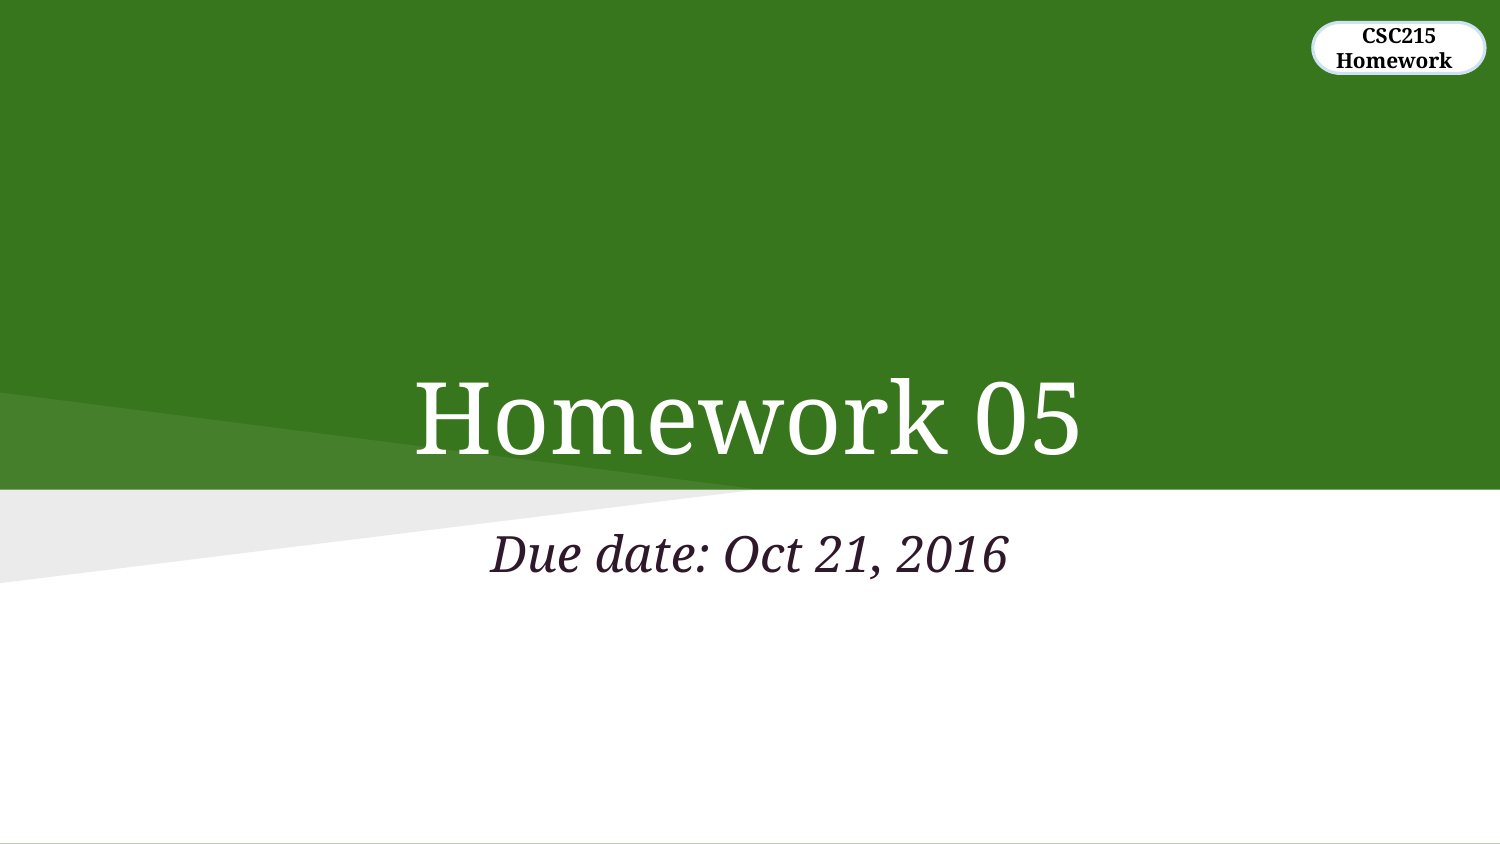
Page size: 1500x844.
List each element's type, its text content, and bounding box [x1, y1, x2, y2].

subtitle Due date: Oct 21, 2016 [112, 507, 1388, 617]
text_box CSC215 Homework [1312, 22, 1486, 74]
title Homework 05 [112, 286, 1388, 490]
